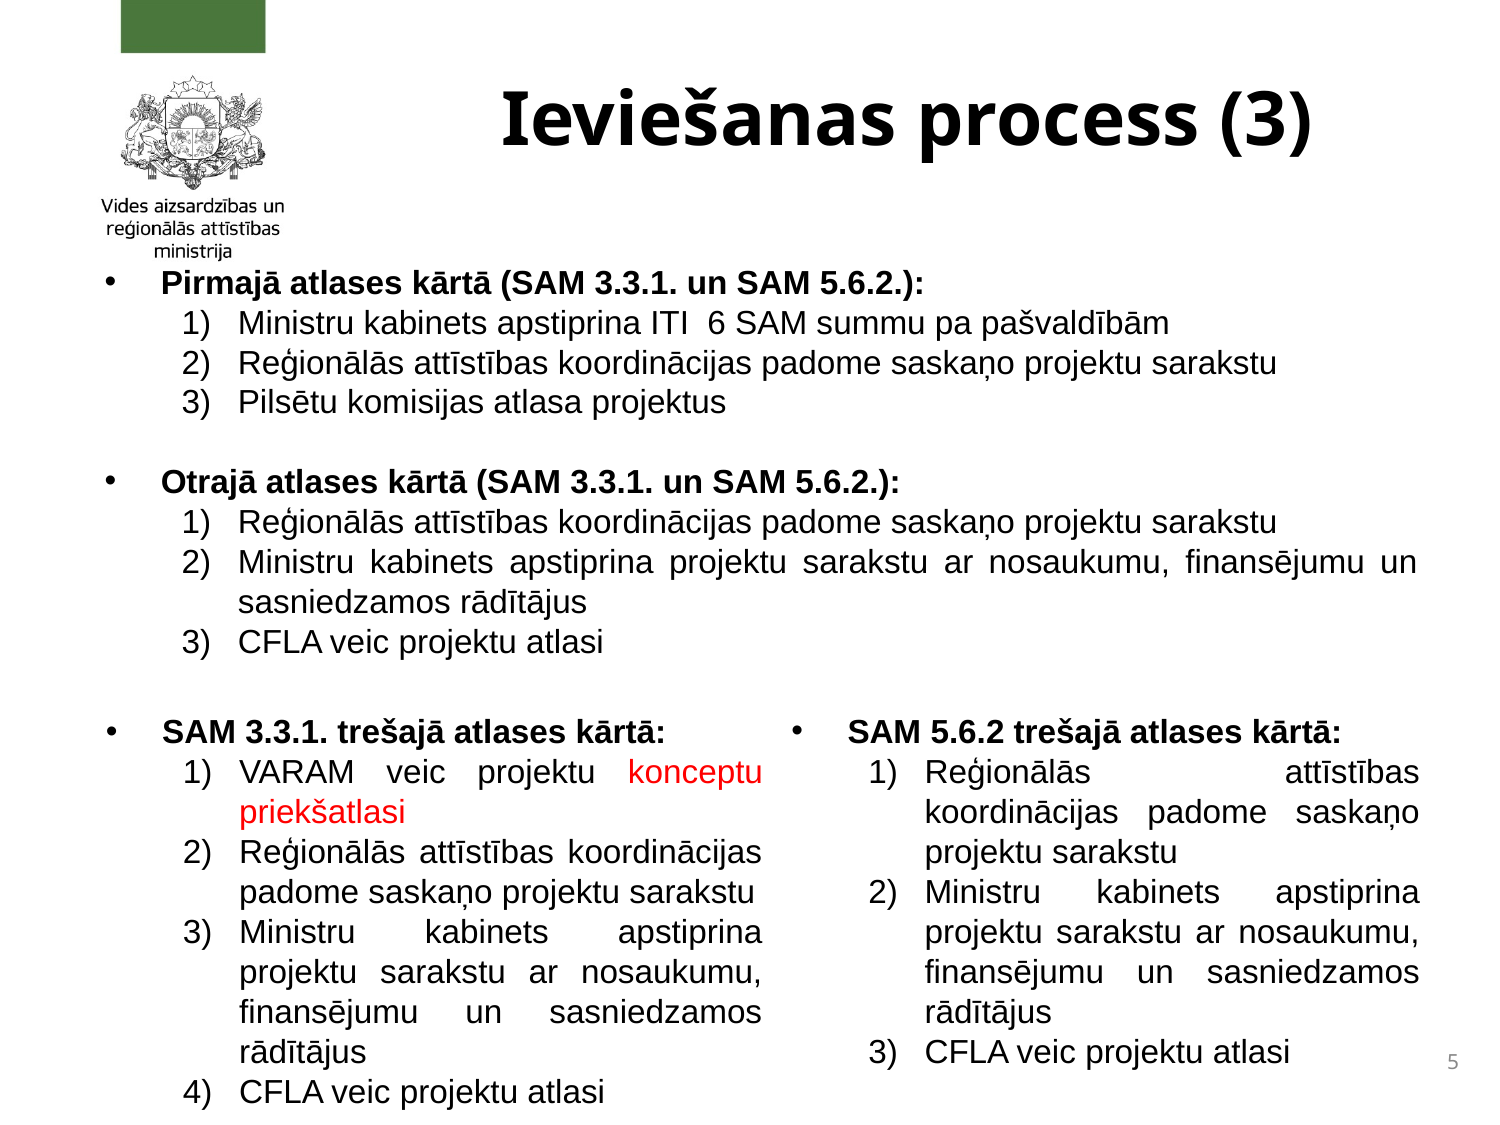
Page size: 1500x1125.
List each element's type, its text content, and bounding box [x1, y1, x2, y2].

text_box Pirmajā atlases kārtā (SAM 3.3.1. un SAM 5.6.2.): Ministru kabinets apstiprina ITI 6 SAM summu pa pašvaldībām Reģionālās attīstības koordinācijas padome saskaņo projektu sarakstu Pilsētu komisijas atlasa projektus Otrajā atlases kārtā (SAM 3.3.1. un SAM 5.6.2.): Reģionālās attīstības koordinācijas padome saskaņo projektu sarakstu Ministru kabinets apstiprina projektu sarakstu ar nosaukumu, finansējumu un sasniedzamos rādītājus CFLA veic projektu atlasi [42, 3, 1434, 1045]
text_box SAM 5.6.2 trešajā atlases kārtā: Reģionālās attīstības koordinācijas padome saskaņo projektu sarakstu Ministru kabinets apstiprina projektu sarakstu ar nosaukumu, finansējumu un sasniedzamos rādītājus CFLA veic projektu atlasi [778, 703, 1436, 1120]
title Ieviešanas process (3) [407, 62, 1408, 186]
slide_number 5 [1436, 1037, 1475, 1088]
text_box SAM 3.3.1. trešajā atlases kārtā: VARAM veic projektu konceptu priekšatlasi Reģionālās attīstības koordinācijas padome saskaņo projektu sarakstu Ministru kabinets apstiprina projektu sarakstu ar nosaukumu, finansējumu un sasniedzamos rādītājus CFLA veic projektu atlasi [43, 703, 778, 1125]
